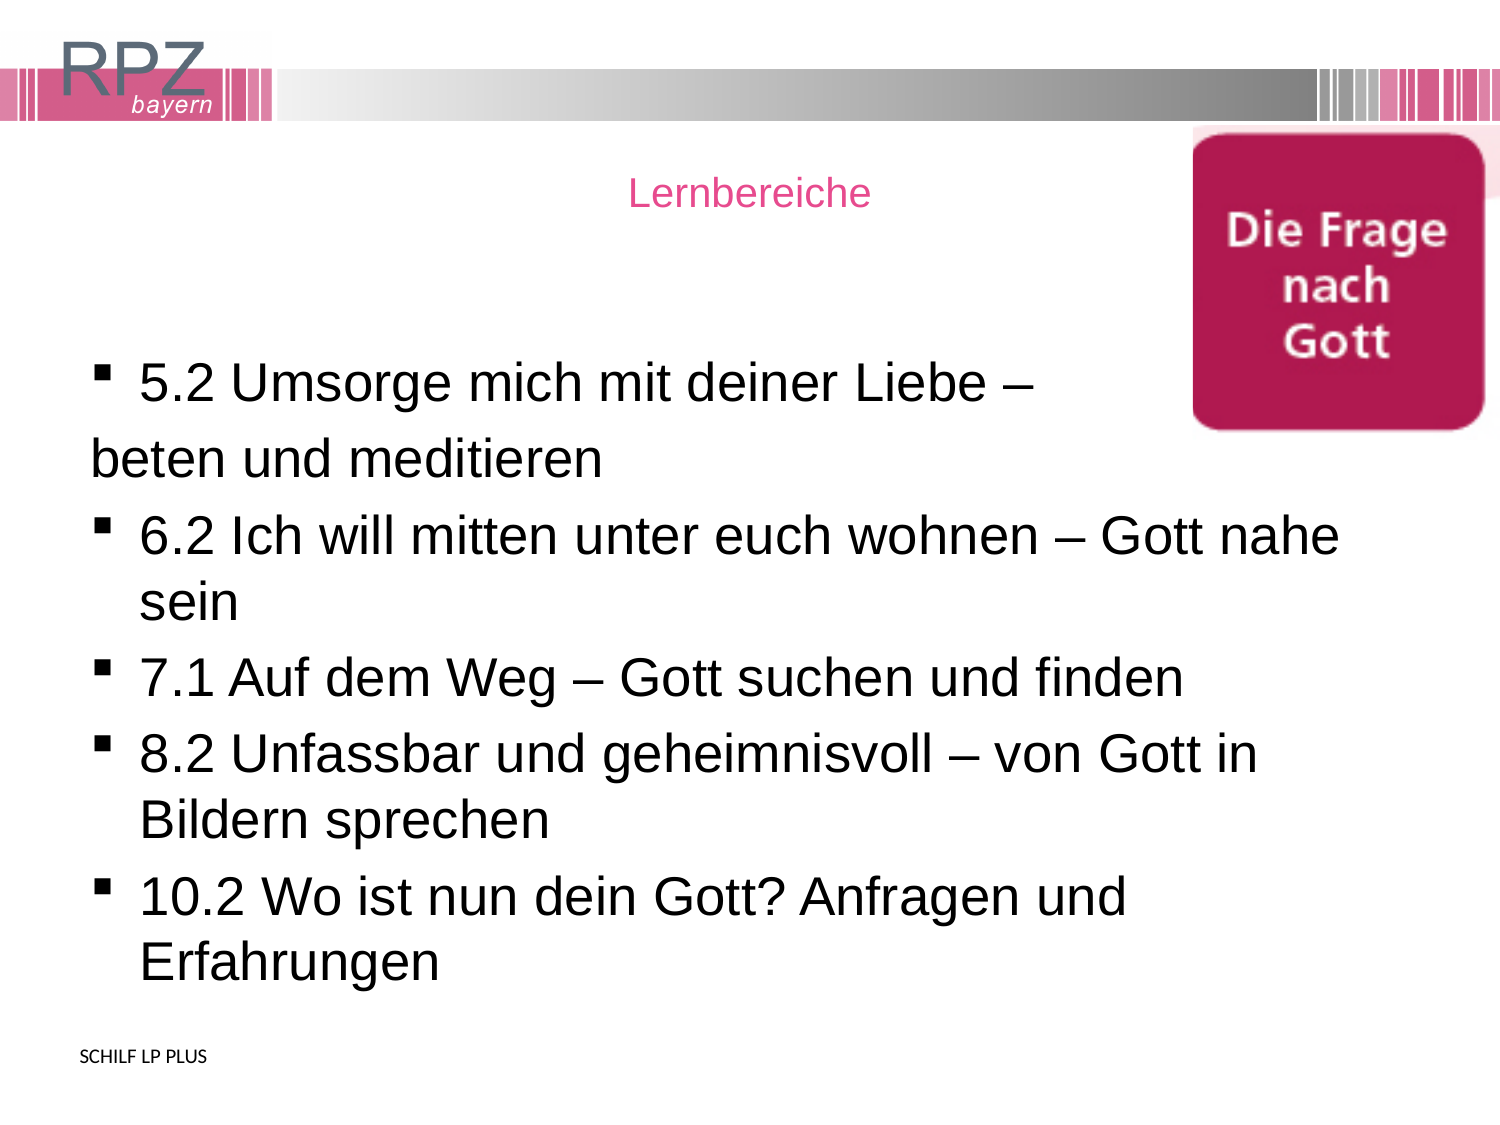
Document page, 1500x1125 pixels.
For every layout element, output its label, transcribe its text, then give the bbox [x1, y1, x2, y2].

list 5.2 Umsorge mich mit deiner Liebe – beten und meditieren 6.2 Ich will mitten unter euch wohnen – Gott nahe sein 7.1 Auf dem Weg – Gott suchen und finden 8.2 Unfassbar und geheimnisvoll – von Gott in Bildern sprechen 10.2 Wo ist nun dein Gott? Anfragen und Erfahrungen [75, 262, 1425, 1005]
picture [1319, 69, 1379, 121]
title Lernbereiche [75, 149, 1187, 233]
picture [1380, 69, 1439, 121]
picture [1192, 125, 1500, 440]
picture [1443, 69, 1500, 121]
picture [0, 31, 272, 121]
